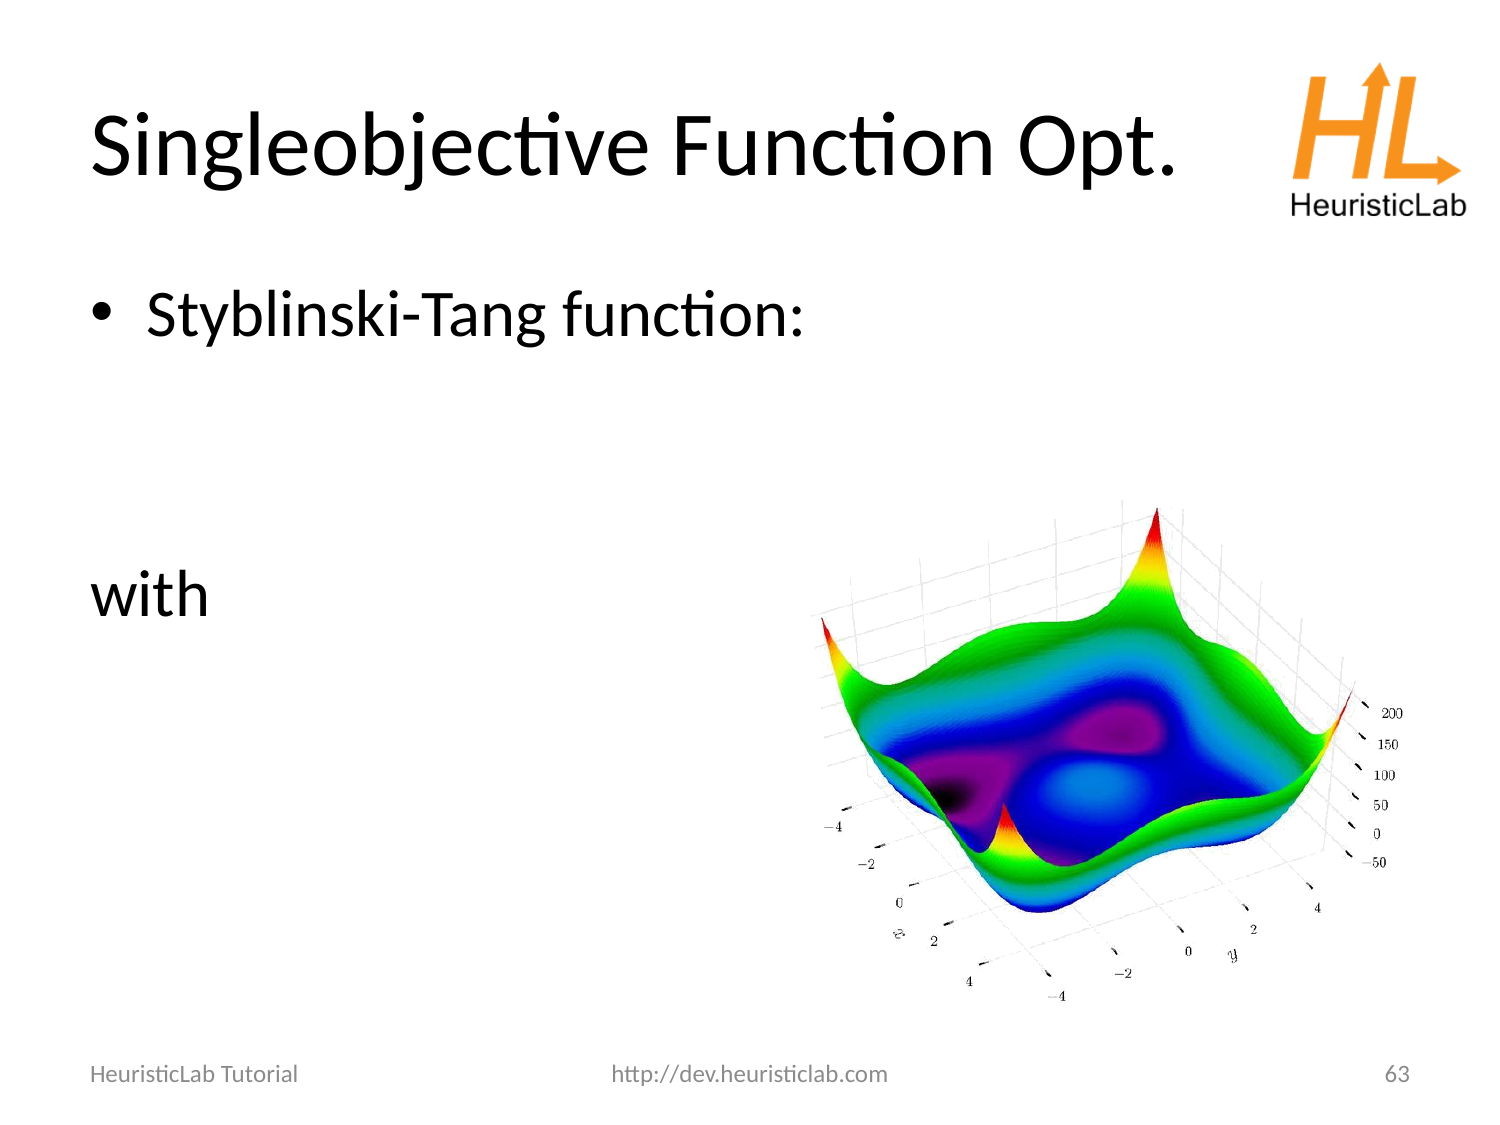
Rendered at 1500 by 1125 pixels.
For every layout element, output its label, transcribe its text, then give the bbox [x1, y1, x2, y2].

slide_number HeuristicLab Tutorial [75, 1042, 425, 1103]
title Singleobjective Function Opt. [75, 45, 1282, 233]
picture [723, 479, 1425, 1006]
footer http://dev.heuristiclab.com [512, 1042, 988, 1103]
picture [1281, 27, 1474, 244]
slide_number 63 [1074, 1042, 1425, 1103]
